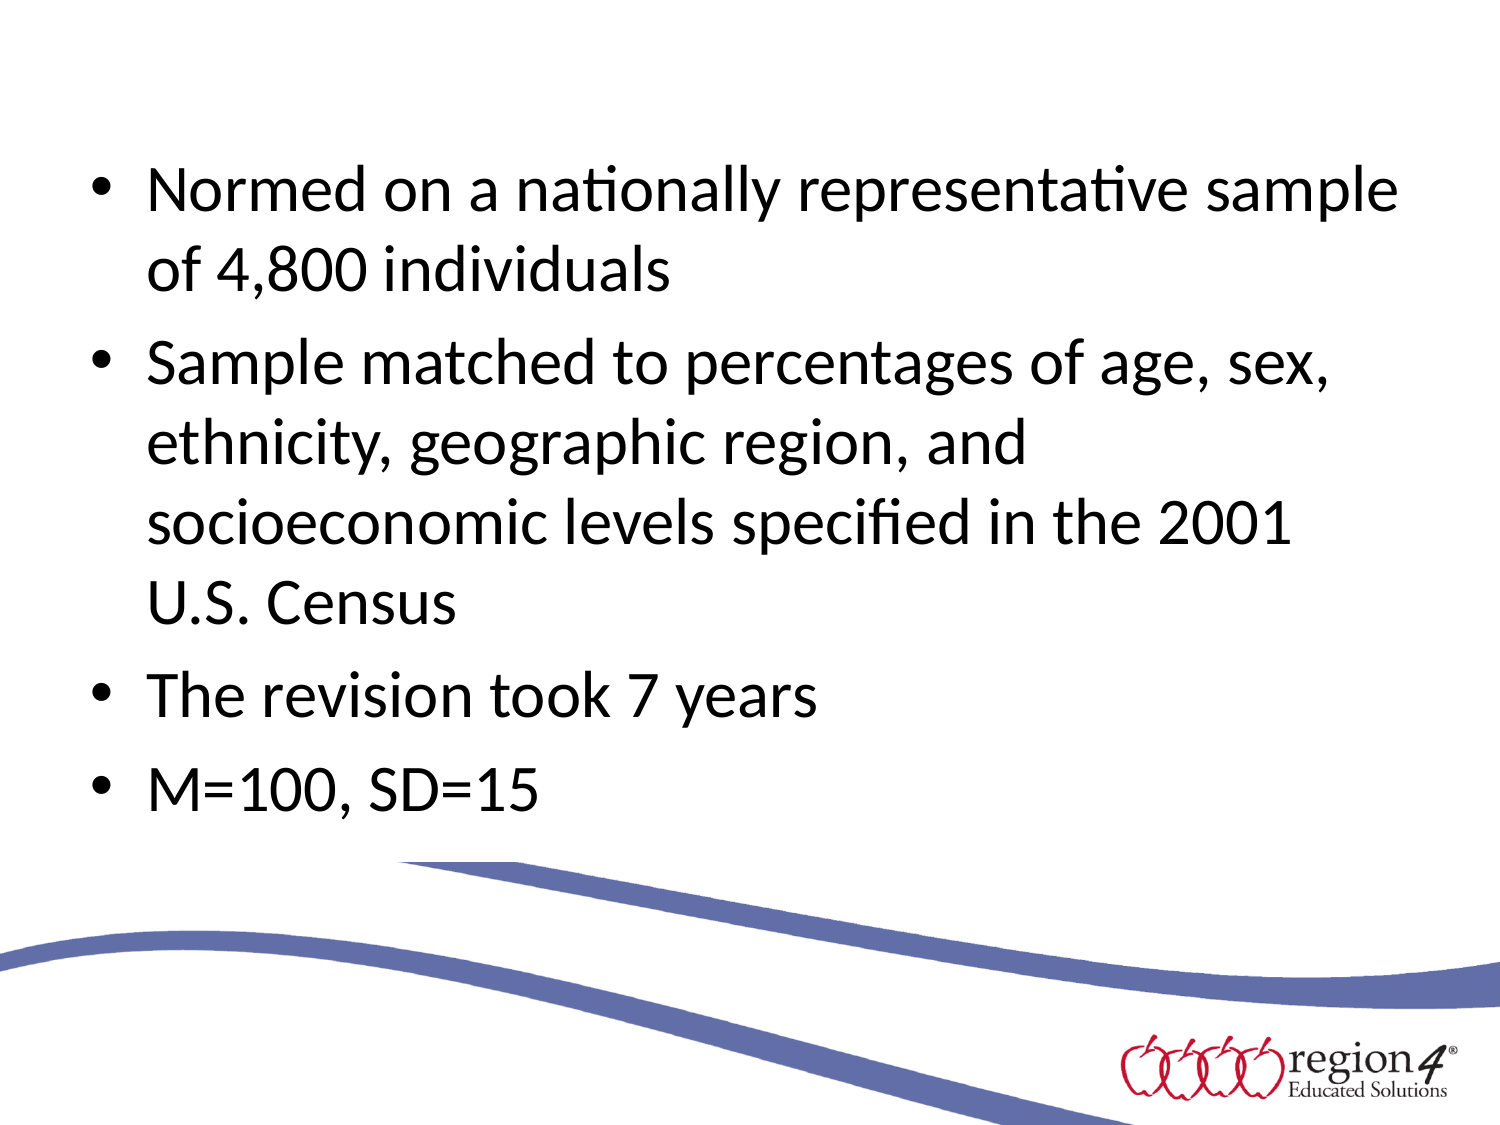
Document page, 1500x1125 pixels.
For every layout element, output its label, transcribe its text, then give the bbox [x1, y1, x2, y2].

list Normed on a nationally representative sample of 4,800 individuals Sample matched to percentages of age, sex, ethnicity, geographic region, and socioeconomic levels specified in the 2001 U.S. Census The revision took 7 years M=100, SD=15 [75, 137, 1425, 1005]
picture [0, 862, 1500, 1125]
